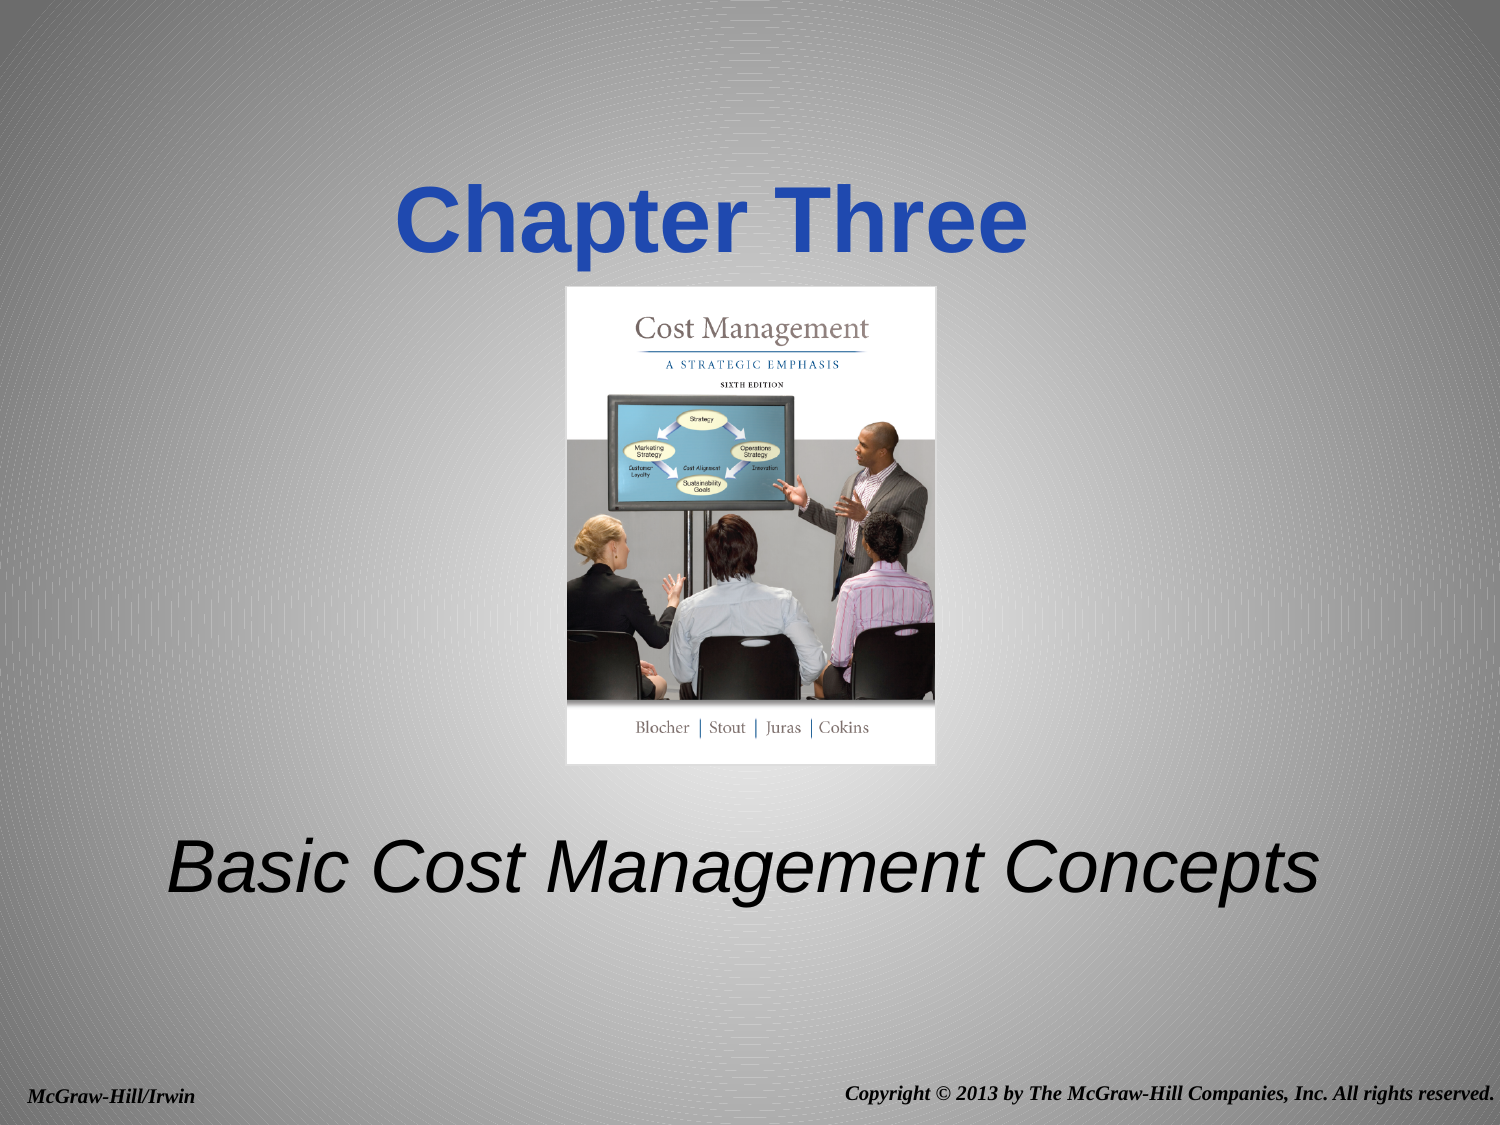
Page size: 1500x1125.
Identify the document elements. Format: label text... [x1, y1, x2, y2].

picture [566, 287, 936, 765]
text_box Chapter Three [299, 137, 1125, 293]
title Basic Cost Management Concepts [99, 712, 1388, 1013]
